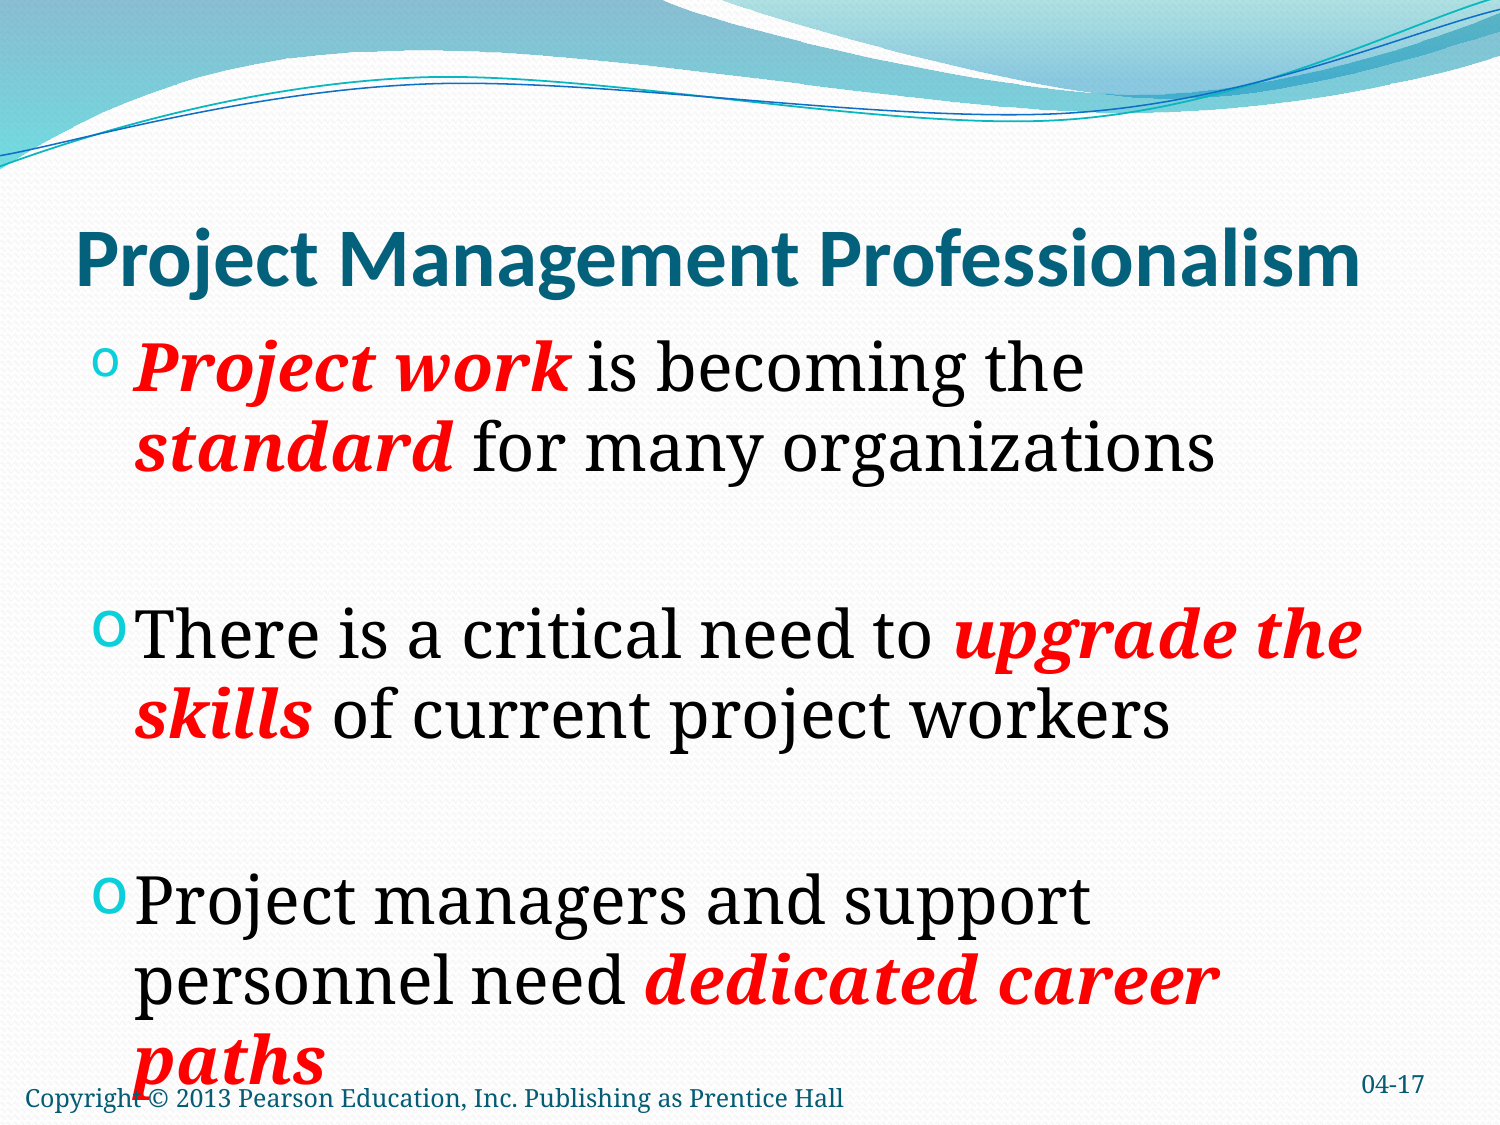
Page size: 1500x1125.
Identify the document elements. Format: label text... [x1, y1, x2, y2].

title Project Management Professionalism [74, 115, 1426, 304]
text_box Copyright © 2013 Pearson Education, Inc. Publishing as Prentice Hall [24, 1074, 988, 1113]
list Project work is becoming the standard for many organizations There is a critical need to upgrade the skills of current project workers Project managers and support personnel need dedicated career paths [74, 317, 1426, 1038]
slide_number 04-17 [1299, 1042, 1425, 1103]
